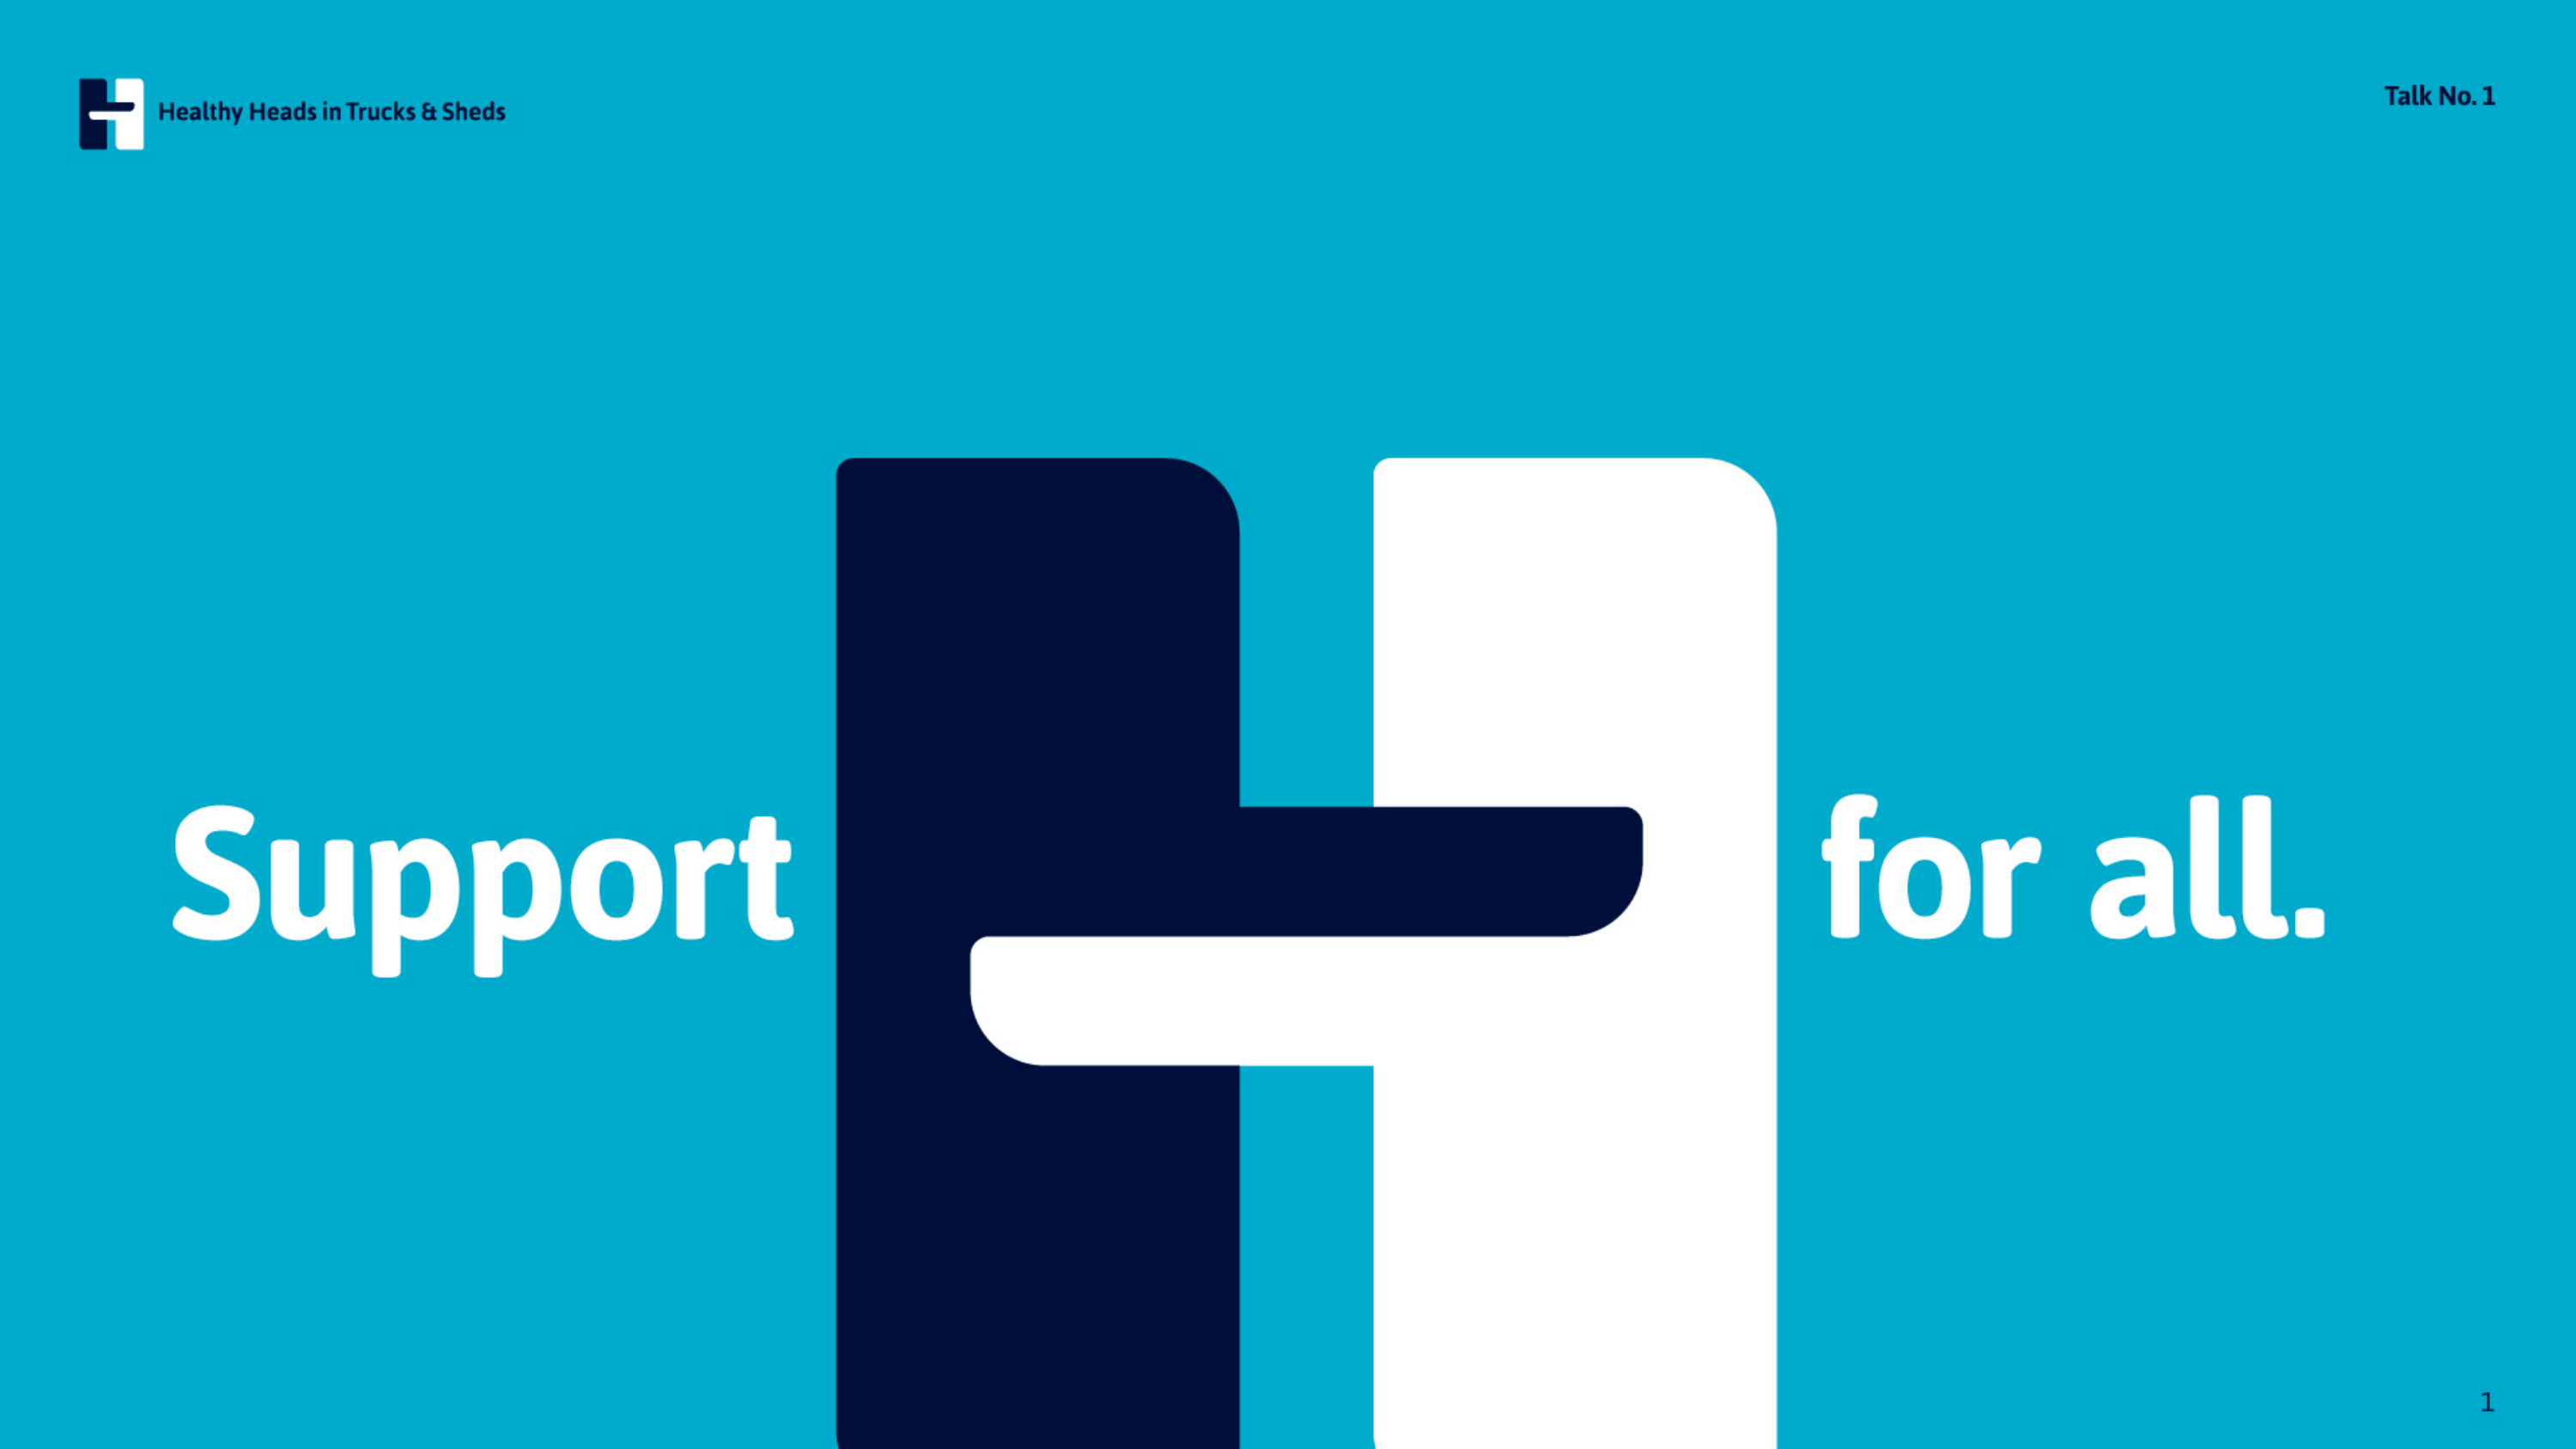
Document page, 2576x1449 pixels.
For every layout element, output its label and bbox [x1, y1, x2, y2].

text_box [0, 0, 2576, 1449]
